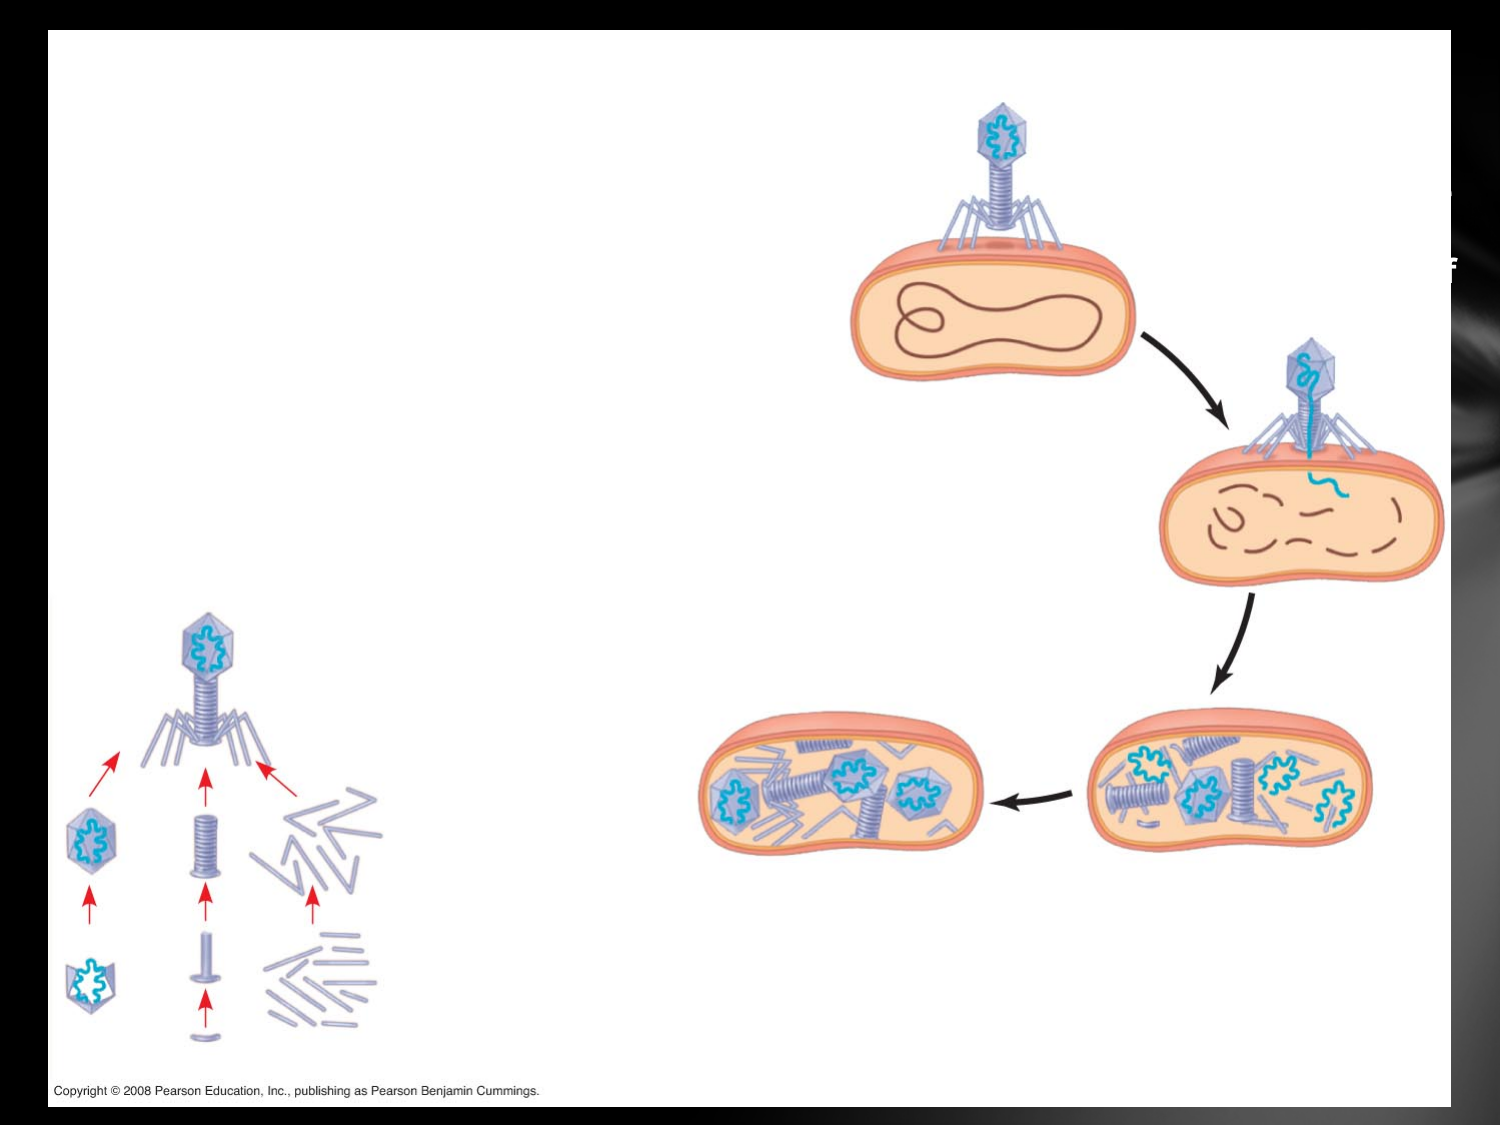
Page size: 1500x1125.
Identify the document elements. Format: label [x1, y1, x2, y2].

picture [48, 30, 1452, 1107]
